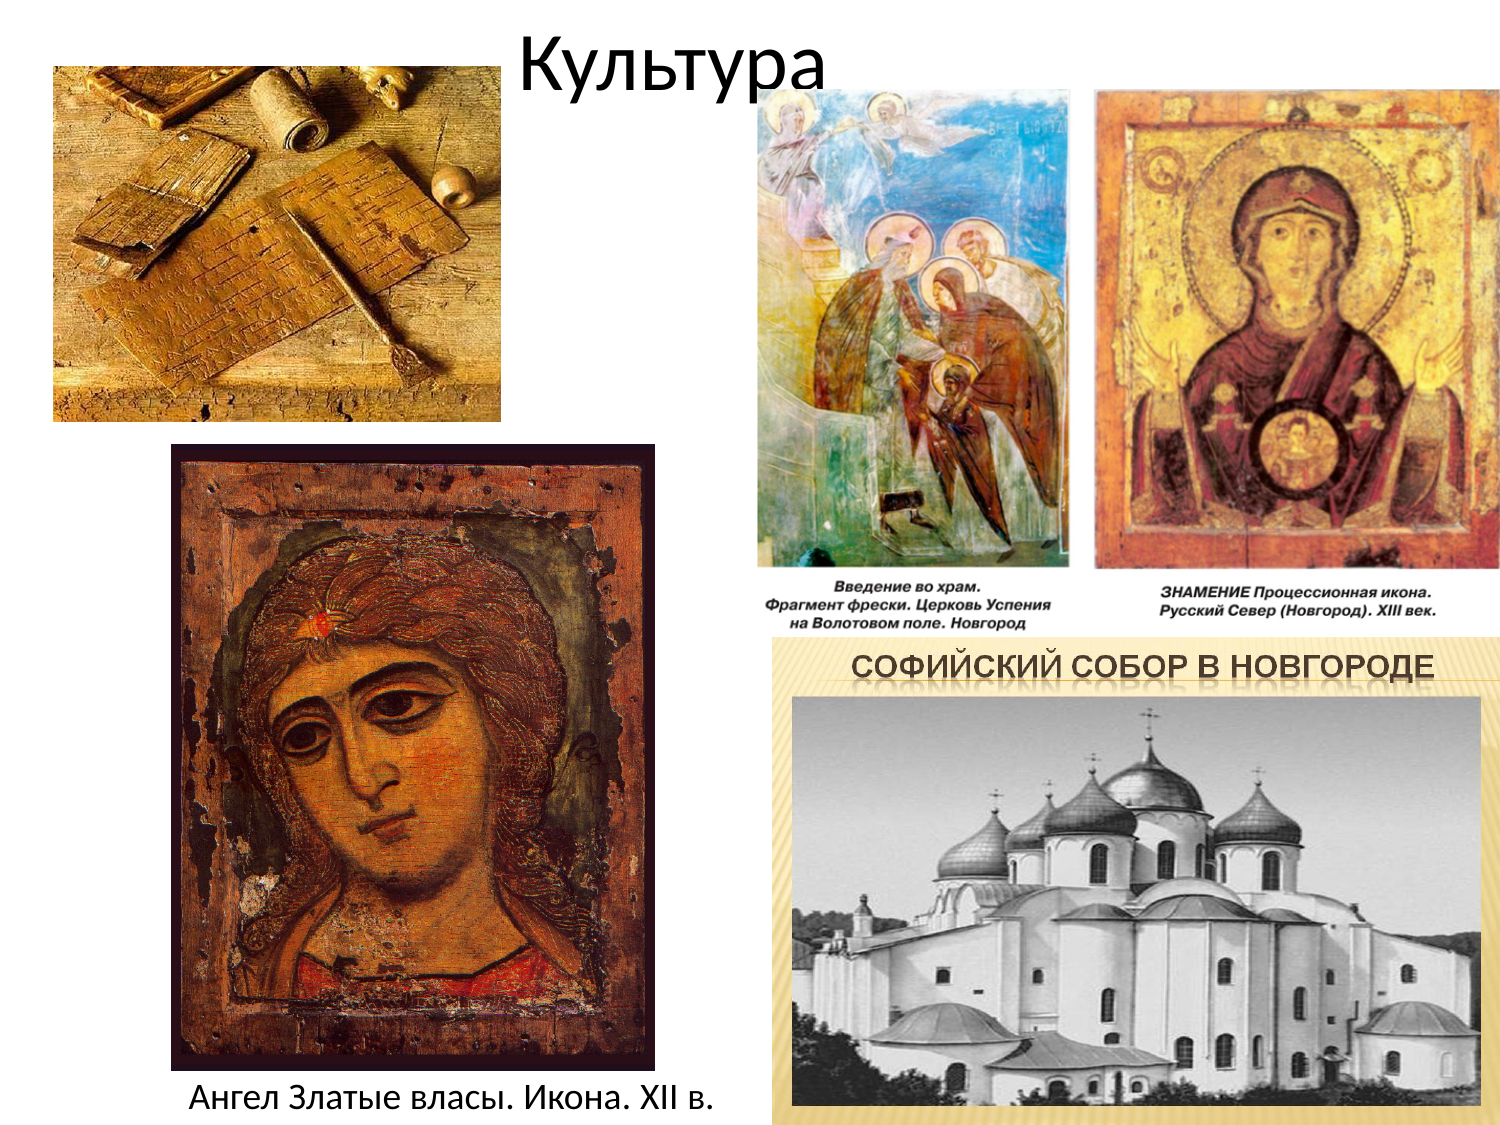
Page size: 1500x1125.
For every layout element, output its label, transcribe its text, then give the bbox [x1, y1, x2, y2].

picture [756, 89, 1500, 1125]
text_box Культура [503, 0, 844, 115]
picture [52, 66, 501, 423]
picture [170, 444, 655, 1072]
text_box Ангел Златые власы. Икона. XII в. [173, 1064, 730, 1125]
